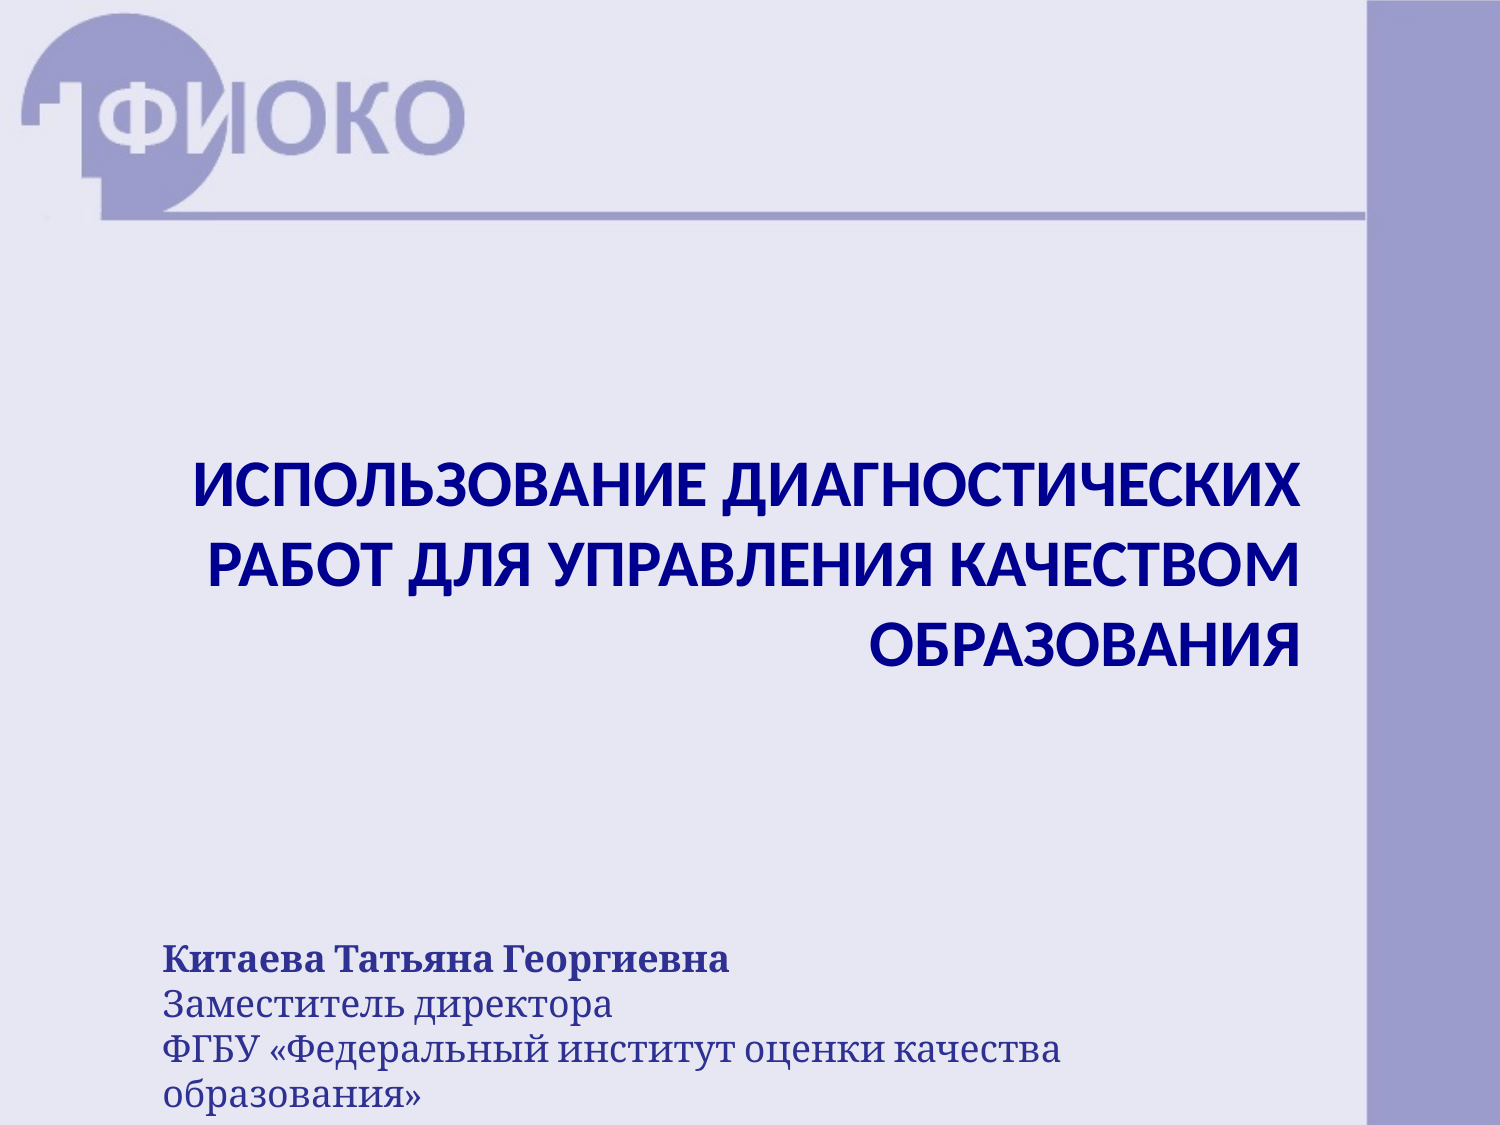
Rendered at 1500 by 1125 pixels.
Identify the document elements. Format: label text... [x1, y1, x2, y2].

text_box Китаева Татьяна Георгиевна Заместитель директора ФГБУ «Федеральный институт оценки качества образования» kitaeva@obrnadzor.gov.ru www.fioco.ru [147, 928, 1247, 1125]
picture [0, 0, 1500, 1125]
text_box Использование диагностических работ для управления качеством образования [64, 432, 1317, 688]
